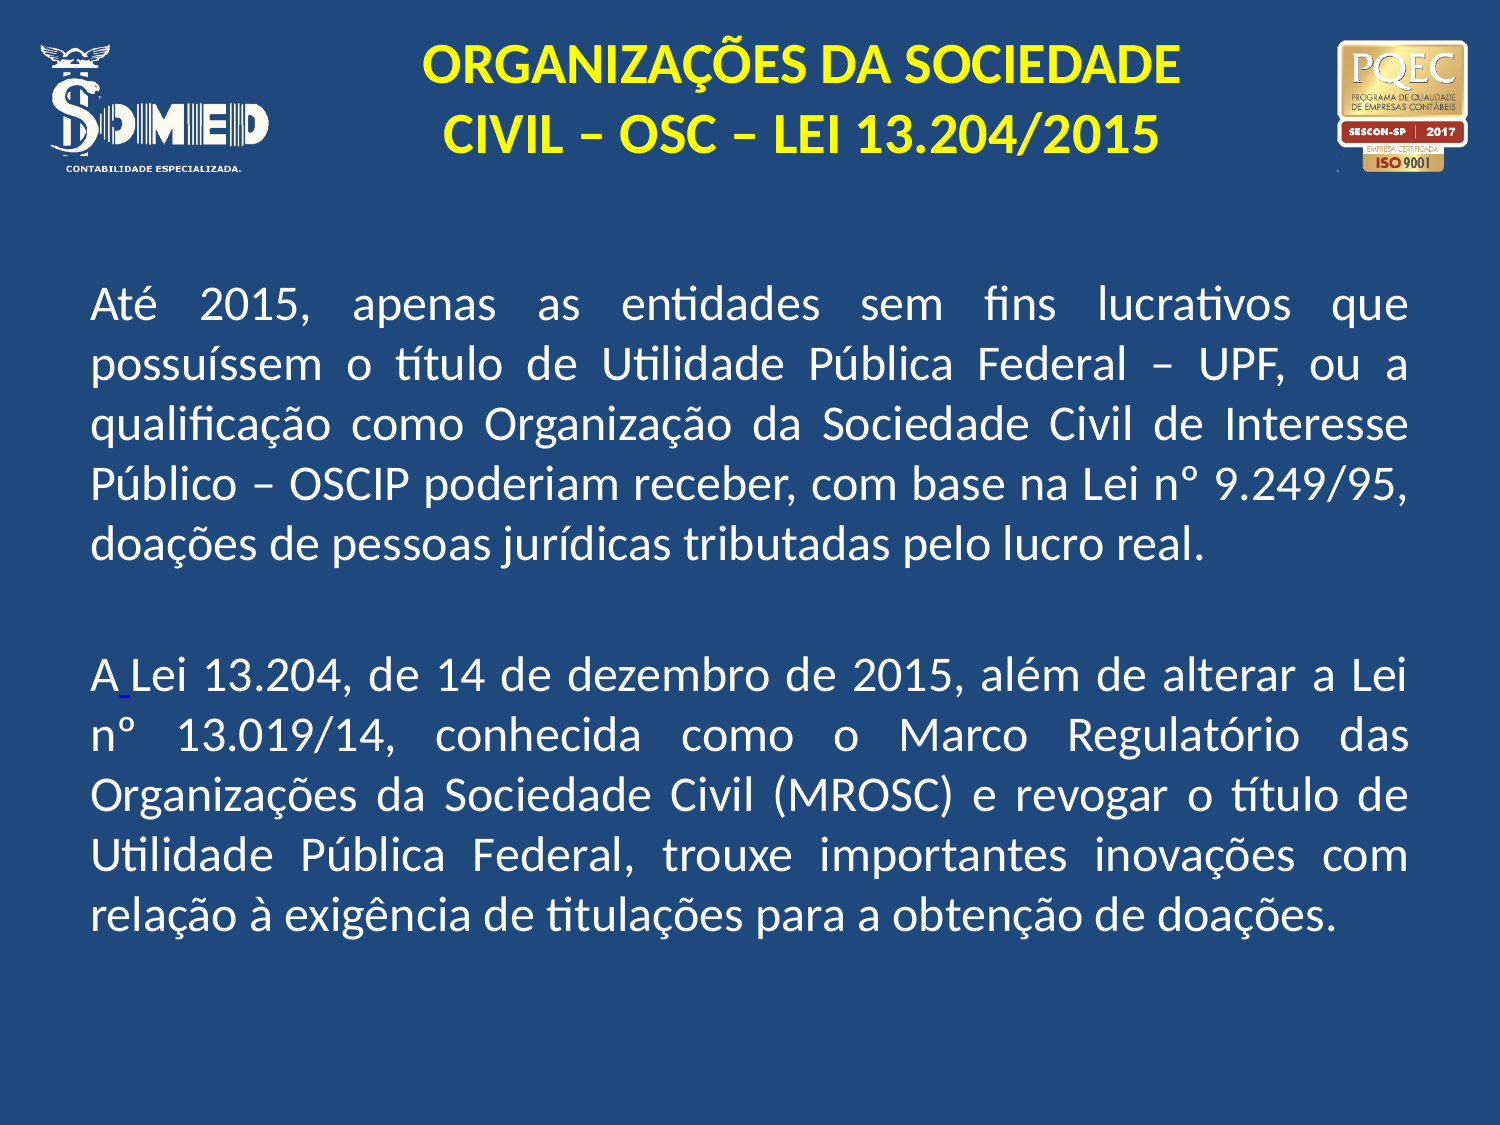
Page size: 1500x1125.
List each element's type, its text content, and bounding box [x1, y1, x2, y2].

title ORGANIZAÇÕES DA SOCIEDADE CIVIL – OSC – LEI 13.204/2015 [134, 41, 1484, 230]
list Até 2015, apenas as entidades sem fins lucrativos que possuíssem o título de Utilidade Pública Federal – UPF, ou a qualificação como Organização da Sociedade Civil de Interesse Público – OSCIP poderiam receber, com base na Lei nº 9.249/95, doações de pessoas jurídicas tributadas pelo lucro real. A Lei 13.204, de 14 de dezembro de 2015, além de alterar a Lei nº 13.019/14, conhecida como o Marco Regulatório das Organizações da Sociedade Civil (MROSC) e revogar o título de Utilidade Pública Federal, trouxe importantes inovações com relação à exigência de titulações para a obtenção de doações. [75, 262, 1425, 1005]
picture [1336, 40, 1468, 172]
picture [32, 39, 281, 196]
